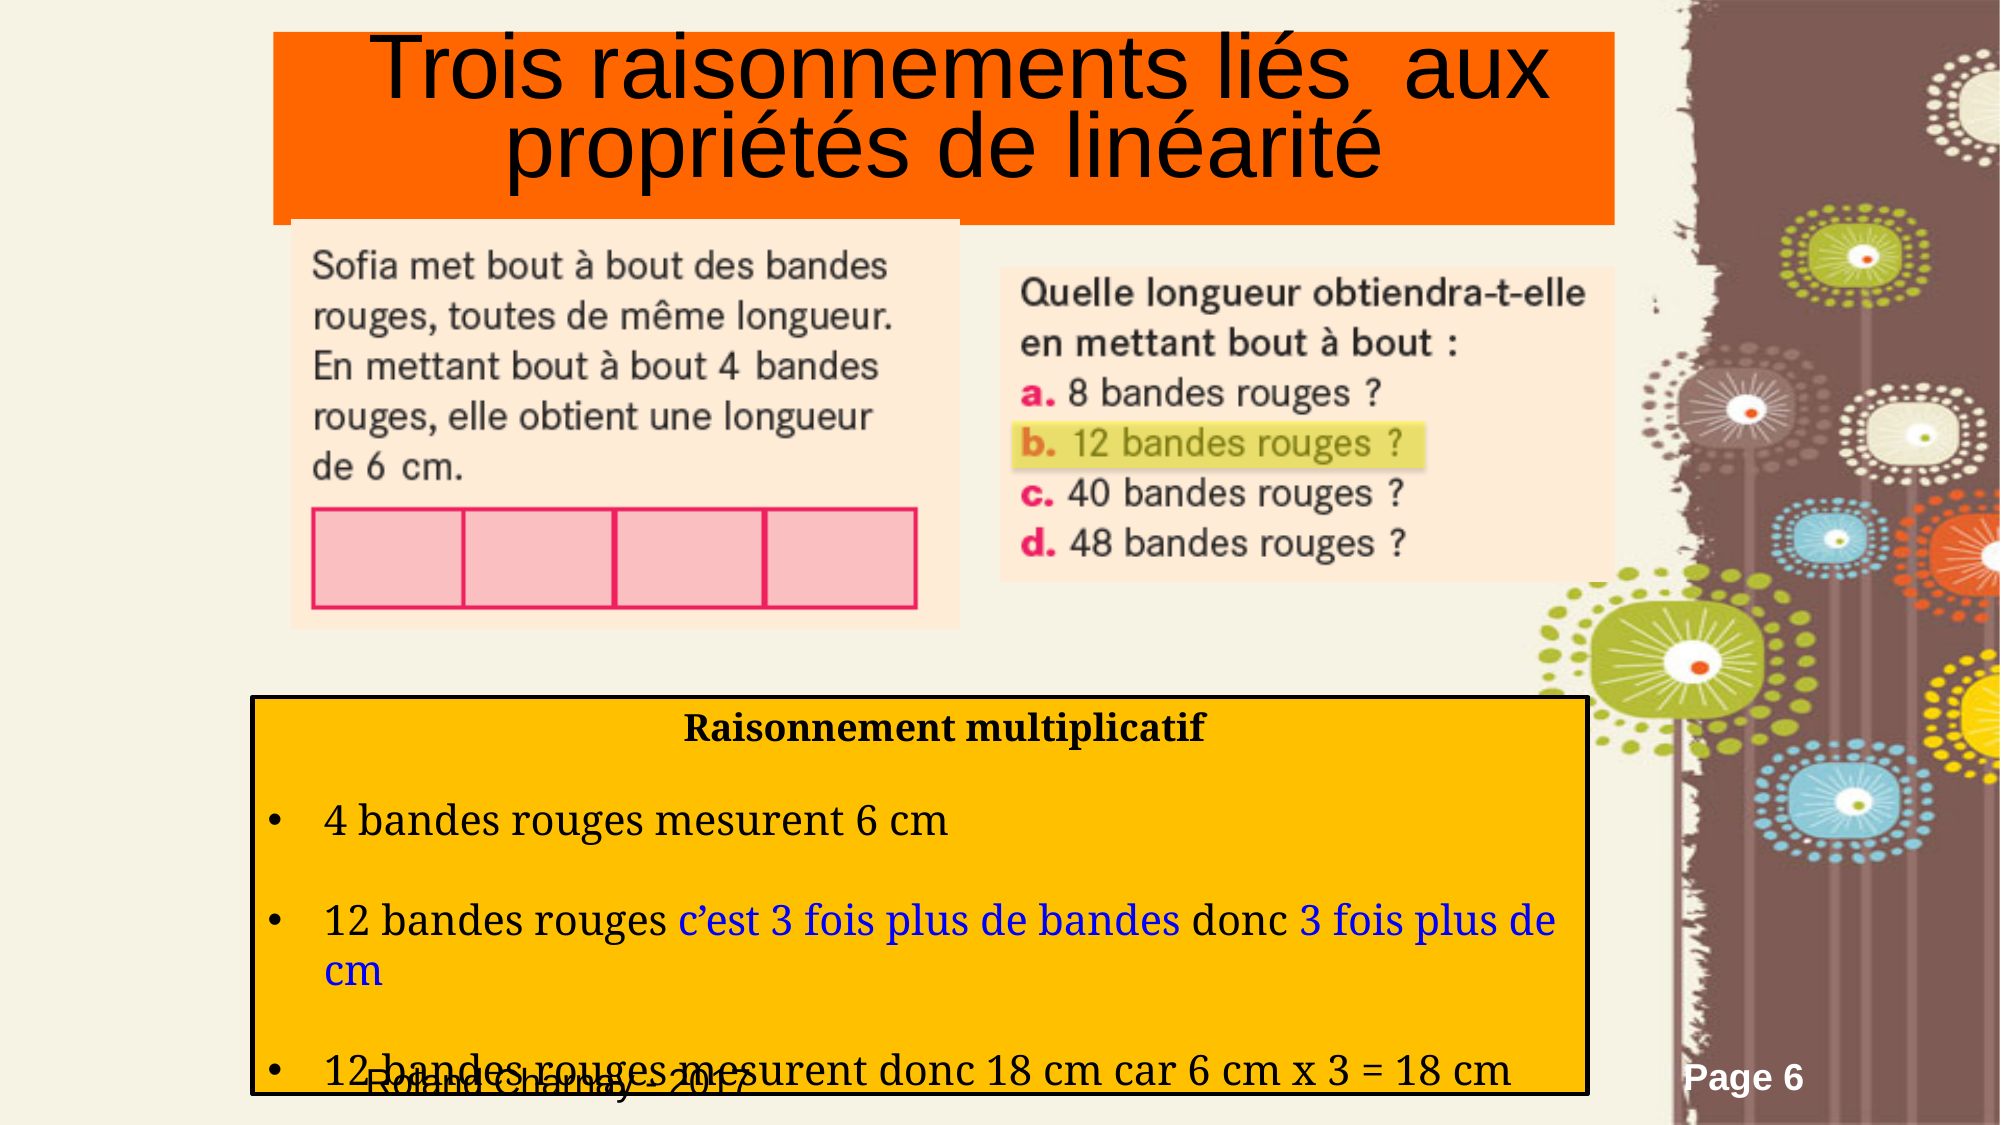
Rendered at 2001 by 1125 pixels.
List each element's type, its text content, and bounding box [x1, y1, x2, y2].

title Trois raisonnements liés aux propriétés de linéarité [273, 31, 1615, 226]
text_box [1004, 417, 1433, 480]
picture [0, 0, 2000, 1125]
text_box [999, 267, 1615, 582]
footer Roland Charnay - 2017 [363, 1055, 820, 1125]
text_box Raisonnement multiplicatif 4 bandes rouges mesurent 6 cm 12 bandes rouges c’est 3 fois plus de bandes donc 3 fois plus de cm 12 bandes rouges mesurent donc 18 cm car 6 cm x 3 = 18 cm [252, 696, 1588, 1094]
text_box [291, 219, 960, 629]
text_box [1011, 420, 1426, 469]
